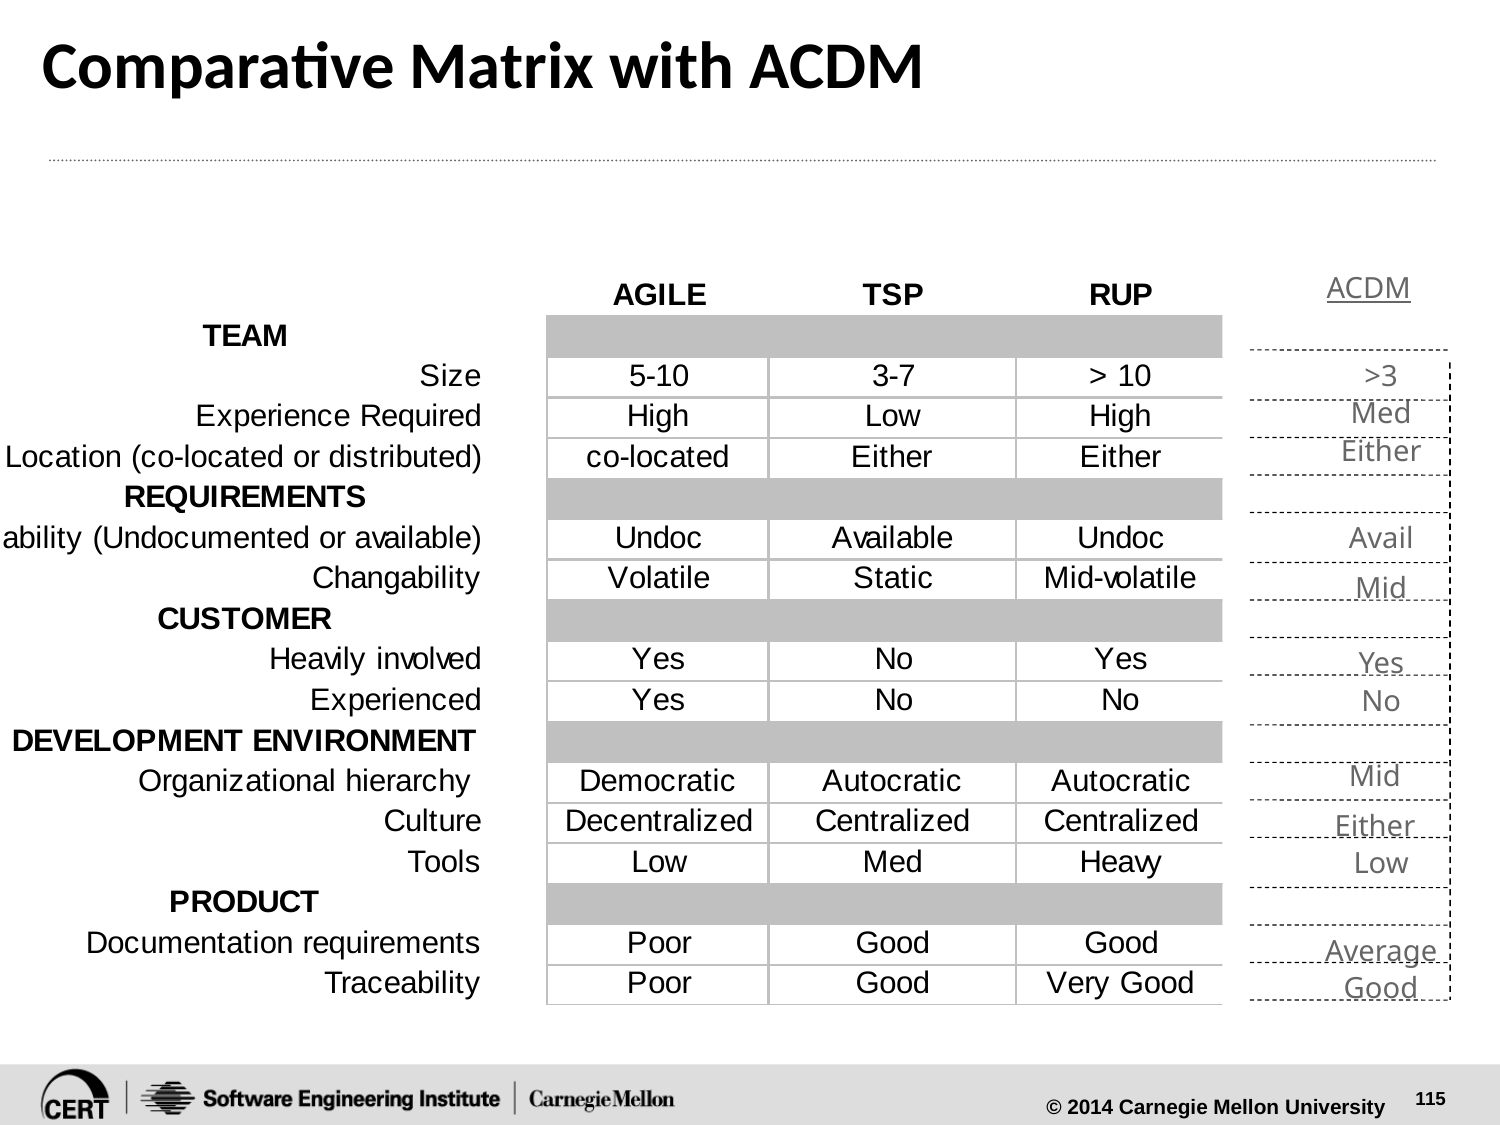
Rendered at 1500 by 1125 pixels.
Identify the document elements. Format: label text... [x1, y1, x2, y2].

text_box Med [1299, 387, 1463, 424]
text_box Yes [1299, 637, 1463, 688]
text_box Mid [1275, 749, 1475, 799]
text_box Mid [1299, 563, 1463, 613]
text_box Good [1299, 962, 1463, 1013]
picture [24, 1065, 688, 1125]
text_box Avail [1299, 512, 1463, 563]
text_box Either [1250, 799, 1500, 850]
text_box Either [1299, 424, 1463, 475]
text_box ACDM [1287, 262, 1450, 313]
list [0, 274, 1226, 1007]
text_box Average [1299, 924, 1463, 962]
text_box No [1299, 688, 1463, 725]
title Comparative Matrix with ACDM [42, 37, 1434, 155]
text_box >3 [1299, 349, 1463, 387]
text_box Low [1299, 850, 1463, 888]
